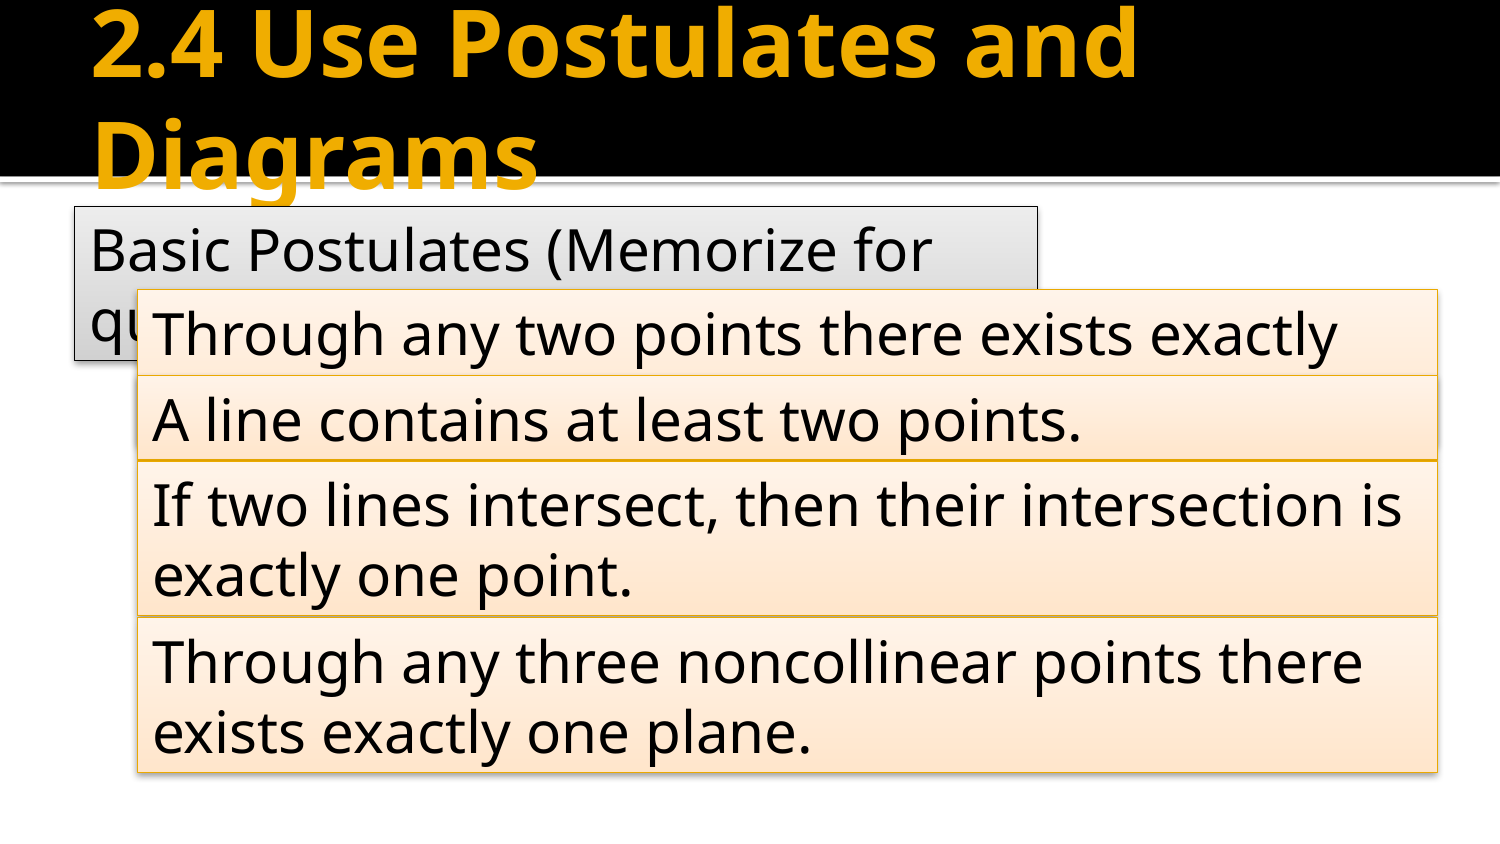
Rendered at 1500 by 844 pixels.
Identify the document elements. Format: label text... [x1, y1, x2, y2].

text_box Basic Postulates (Memorize for quiz!) [74, 206, 1038, 361]
text_box Through any two points there exists exactly one line. [137, 289, 1438, 375]
text_box A line contains at least two points. [137, 375, 1438, 461]
title 2.4 Use Postulates and Diagrams [75, 19, 1425, 174]
text_box If two lines intersect, then their intersection is exactly one point. [137, 461, 1438, 616]
text_box Through any three noncollinear points there exists exactly one plane. [137, 617, 1438, 773]
